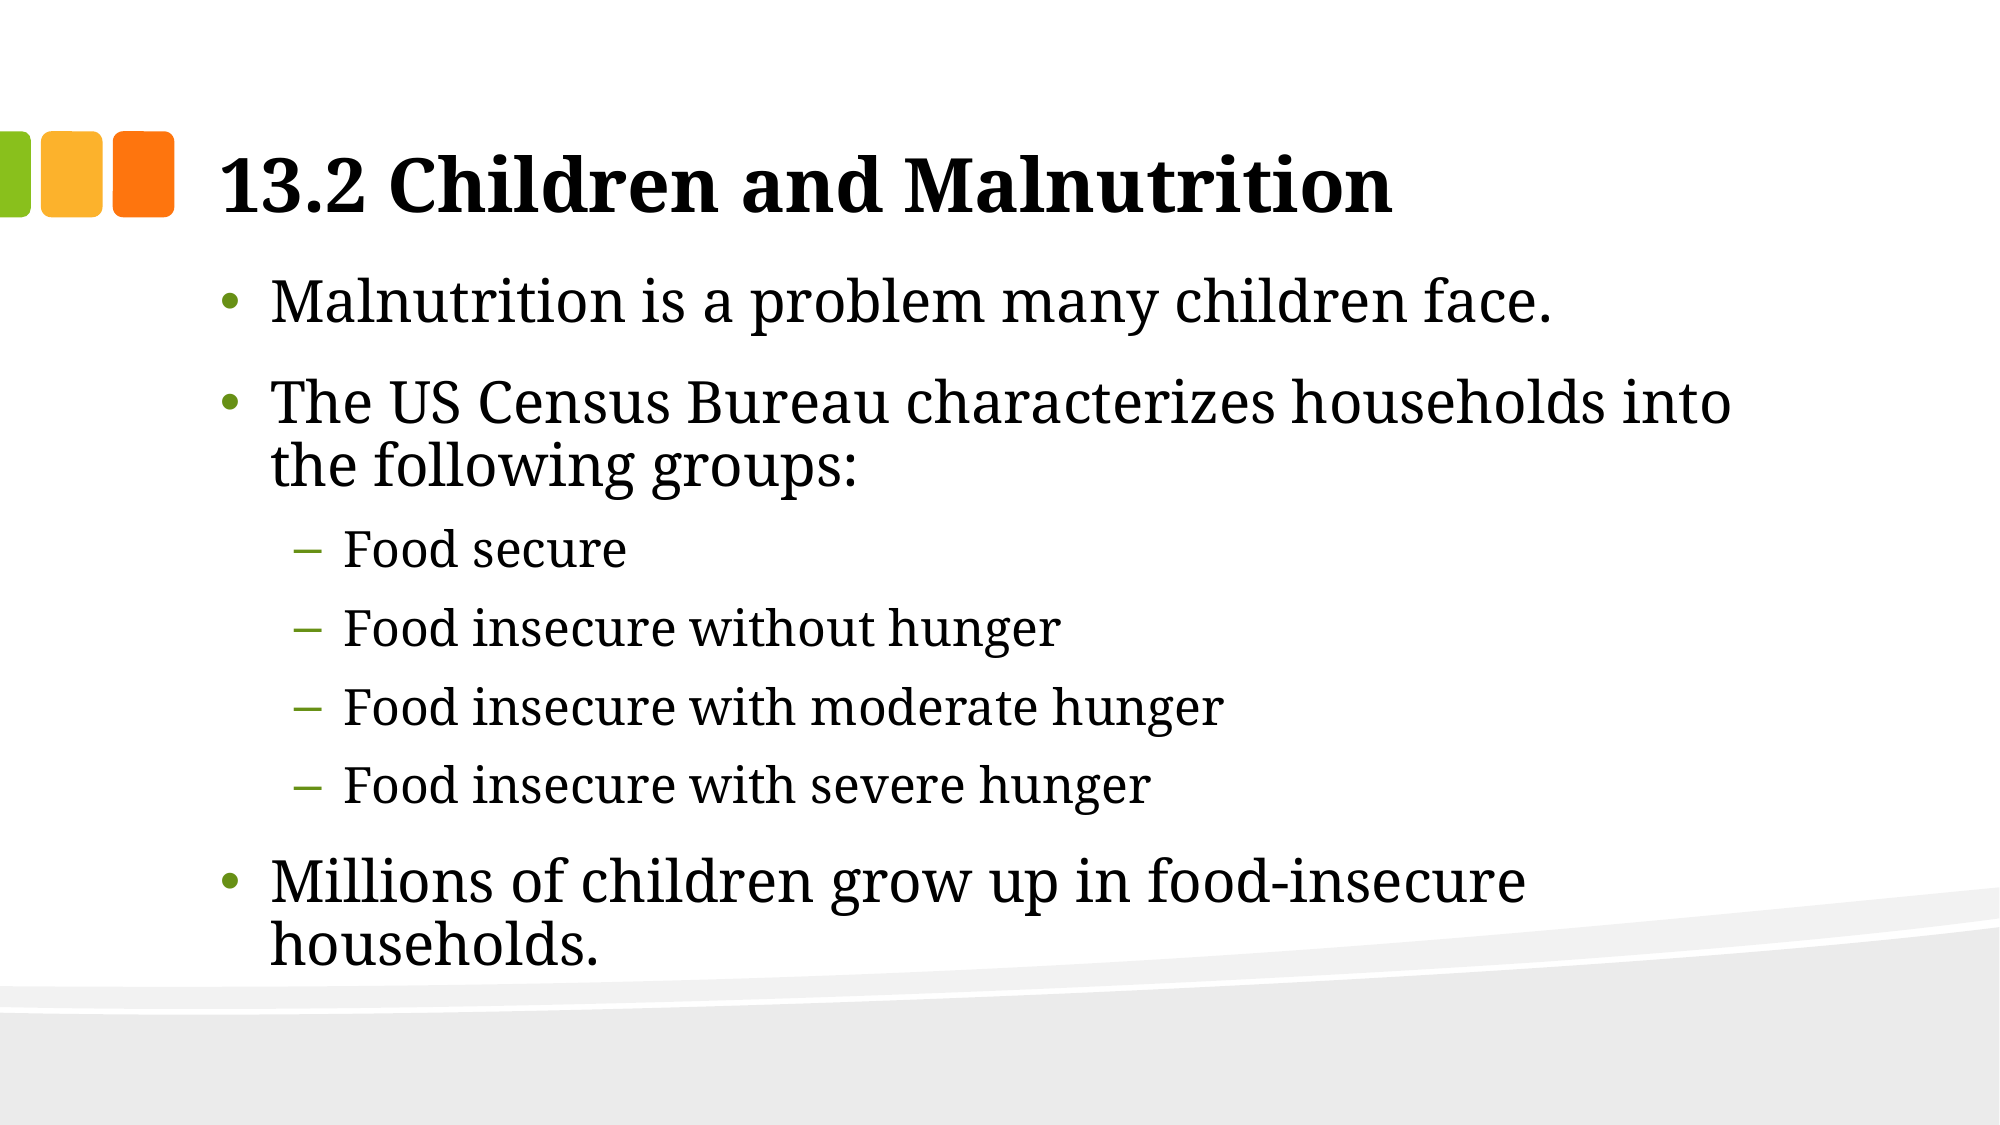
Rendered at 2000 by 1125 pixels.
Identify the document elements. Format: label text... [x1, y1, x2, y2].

list Malnutrition is a problem many children face. The US Census Bureau characterizes households into the following groups: Food secure Food insecure without hunger Food insecure with moderate hunger Food insecure with severe hunger Millions of children grow up in food-insecure households. [199, 262, 1800, 1013]
title 13.2 Children and Malnutrition [199, 24, 1800, 238]
